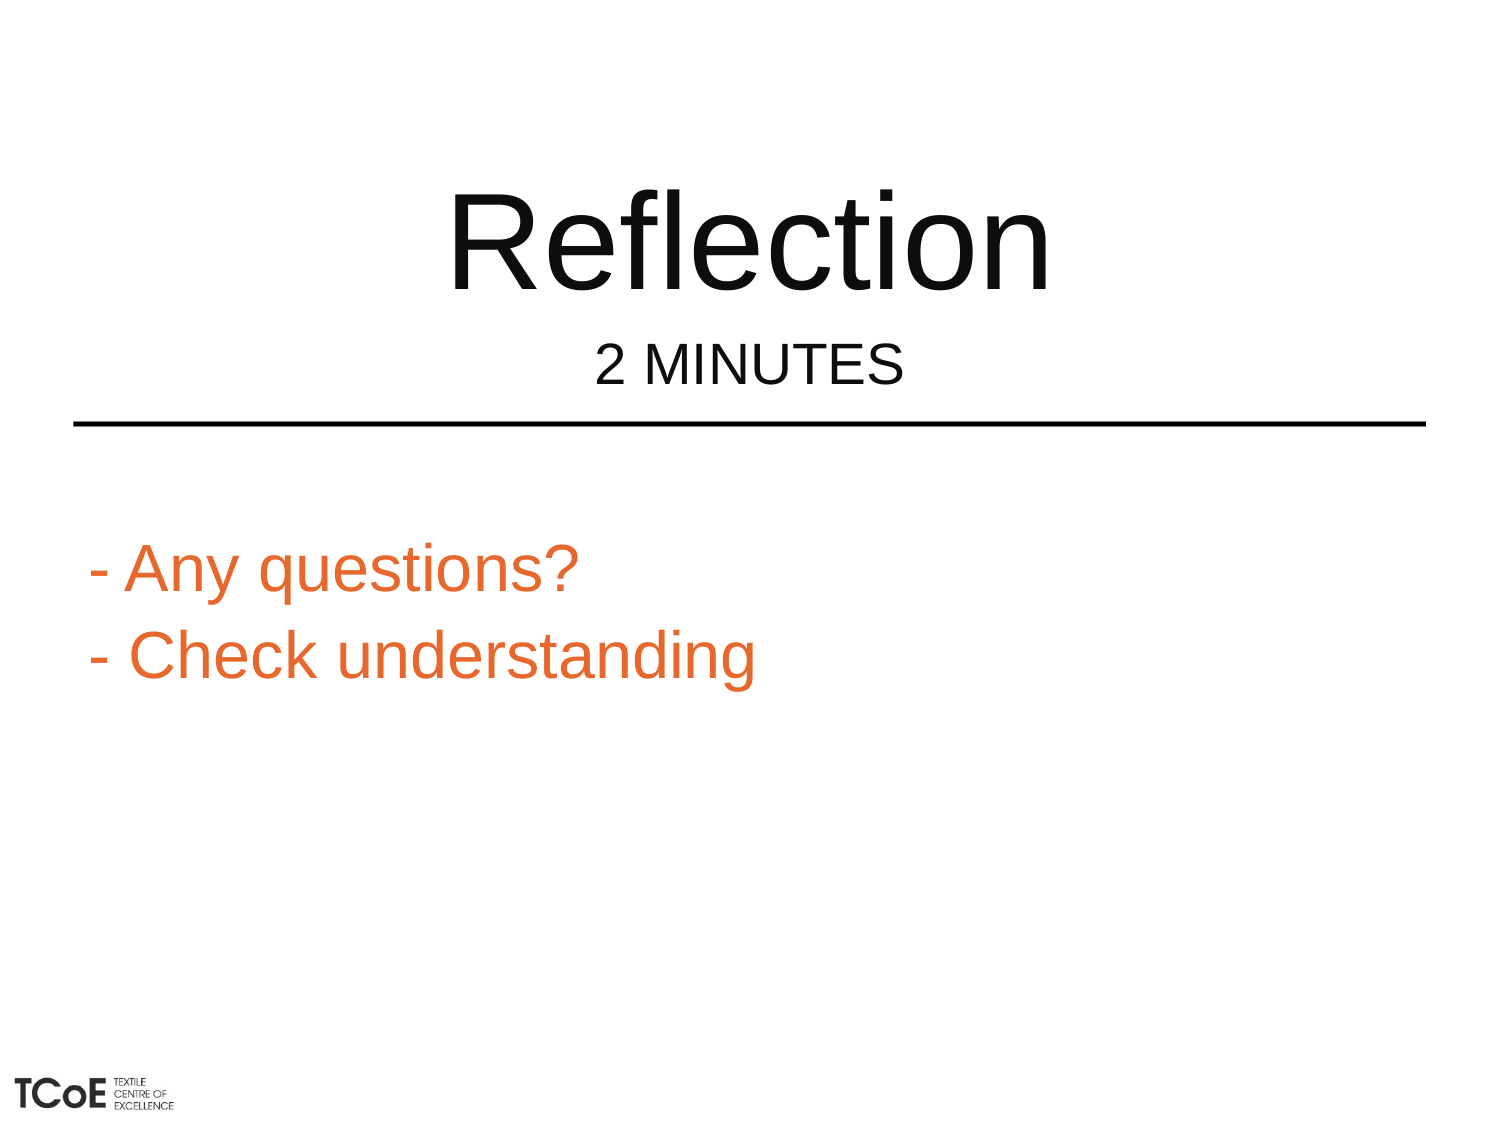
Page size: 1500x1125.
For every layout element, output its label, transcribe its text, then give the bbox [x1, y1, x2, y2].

picture [12, 1064, 191, 1115]
list Reflection 2 MINUTES [73, 163, 1427, 369]
list - Any questions? - Check understanding [73, 430, 1439, 772]
picture [73, 418, 1427, 430]
